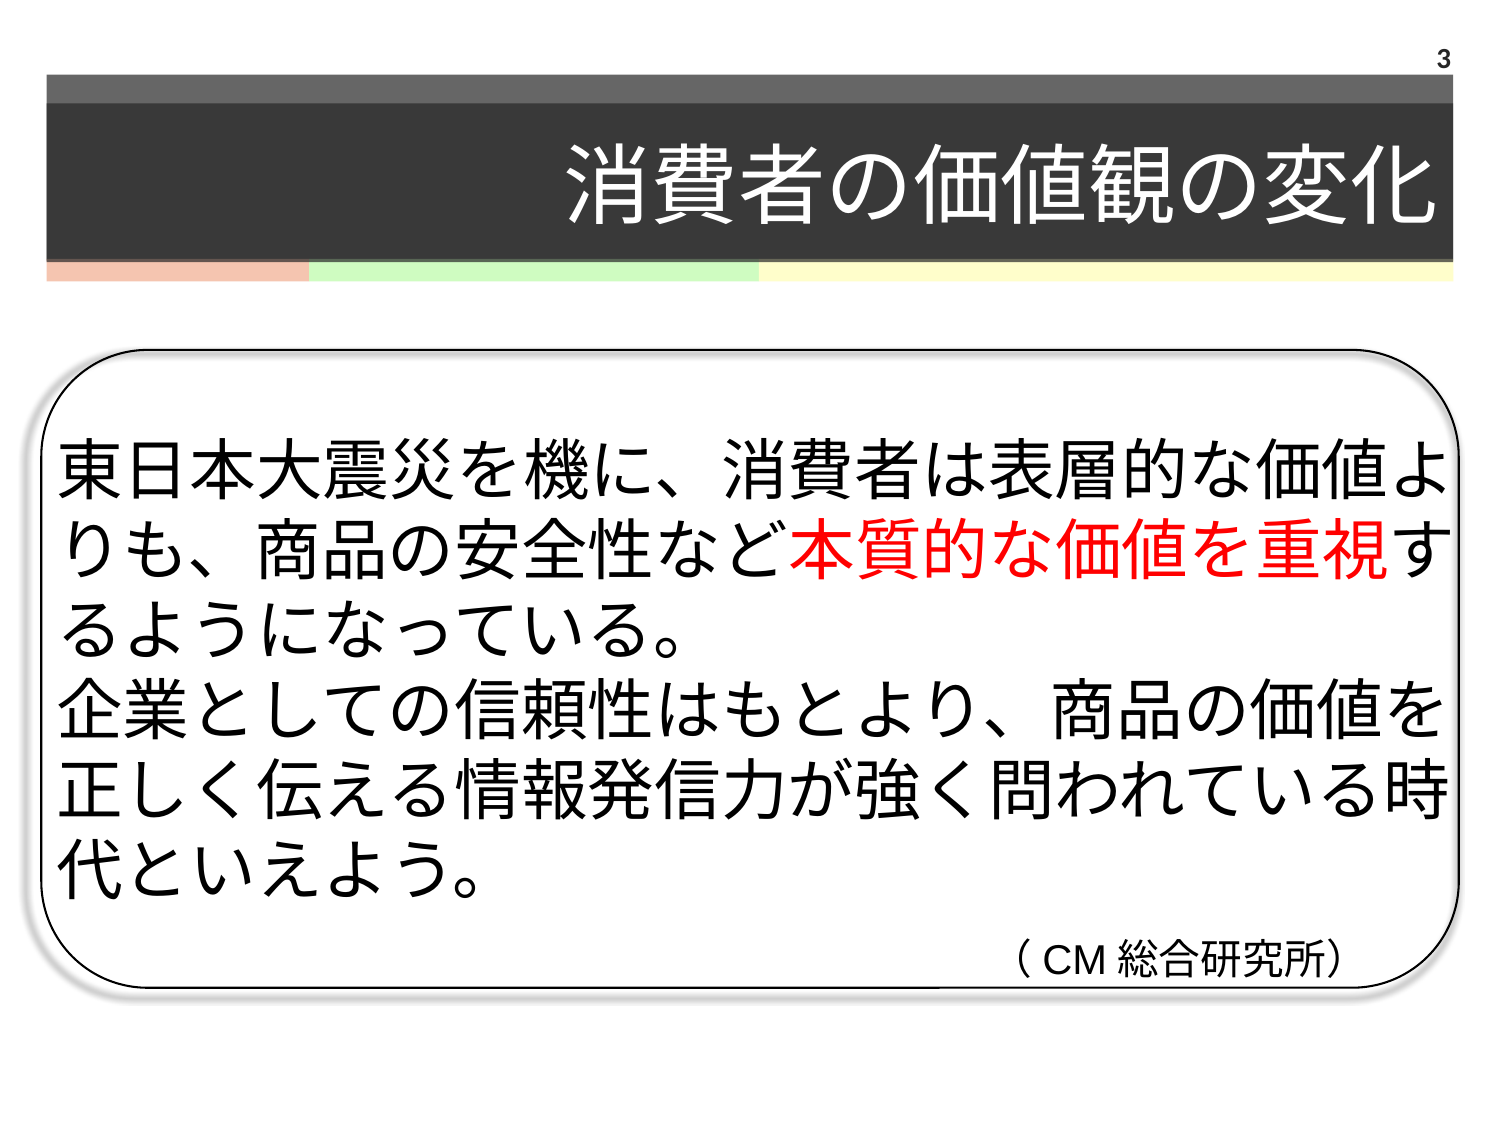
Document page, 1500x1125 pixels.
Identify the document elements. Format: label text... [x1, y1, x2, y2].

slide_number 3 [1362, 27, 1467, 87]
text_box 東日本大震災を機に、消費者は表層的な価値よりも、商品の安全性など本質的な価値を重視するようになっている。 企業としての信頼性はもとより、商品の価値を正しく伝える情報発信力が強く問われている時代といえよう。 （CM総合研究所） [41, 420, 1471, 1076]
title 消費者の価値観の変化 [46, 103, 1454, 263]
text_box [40, 348, 1460, 989]
